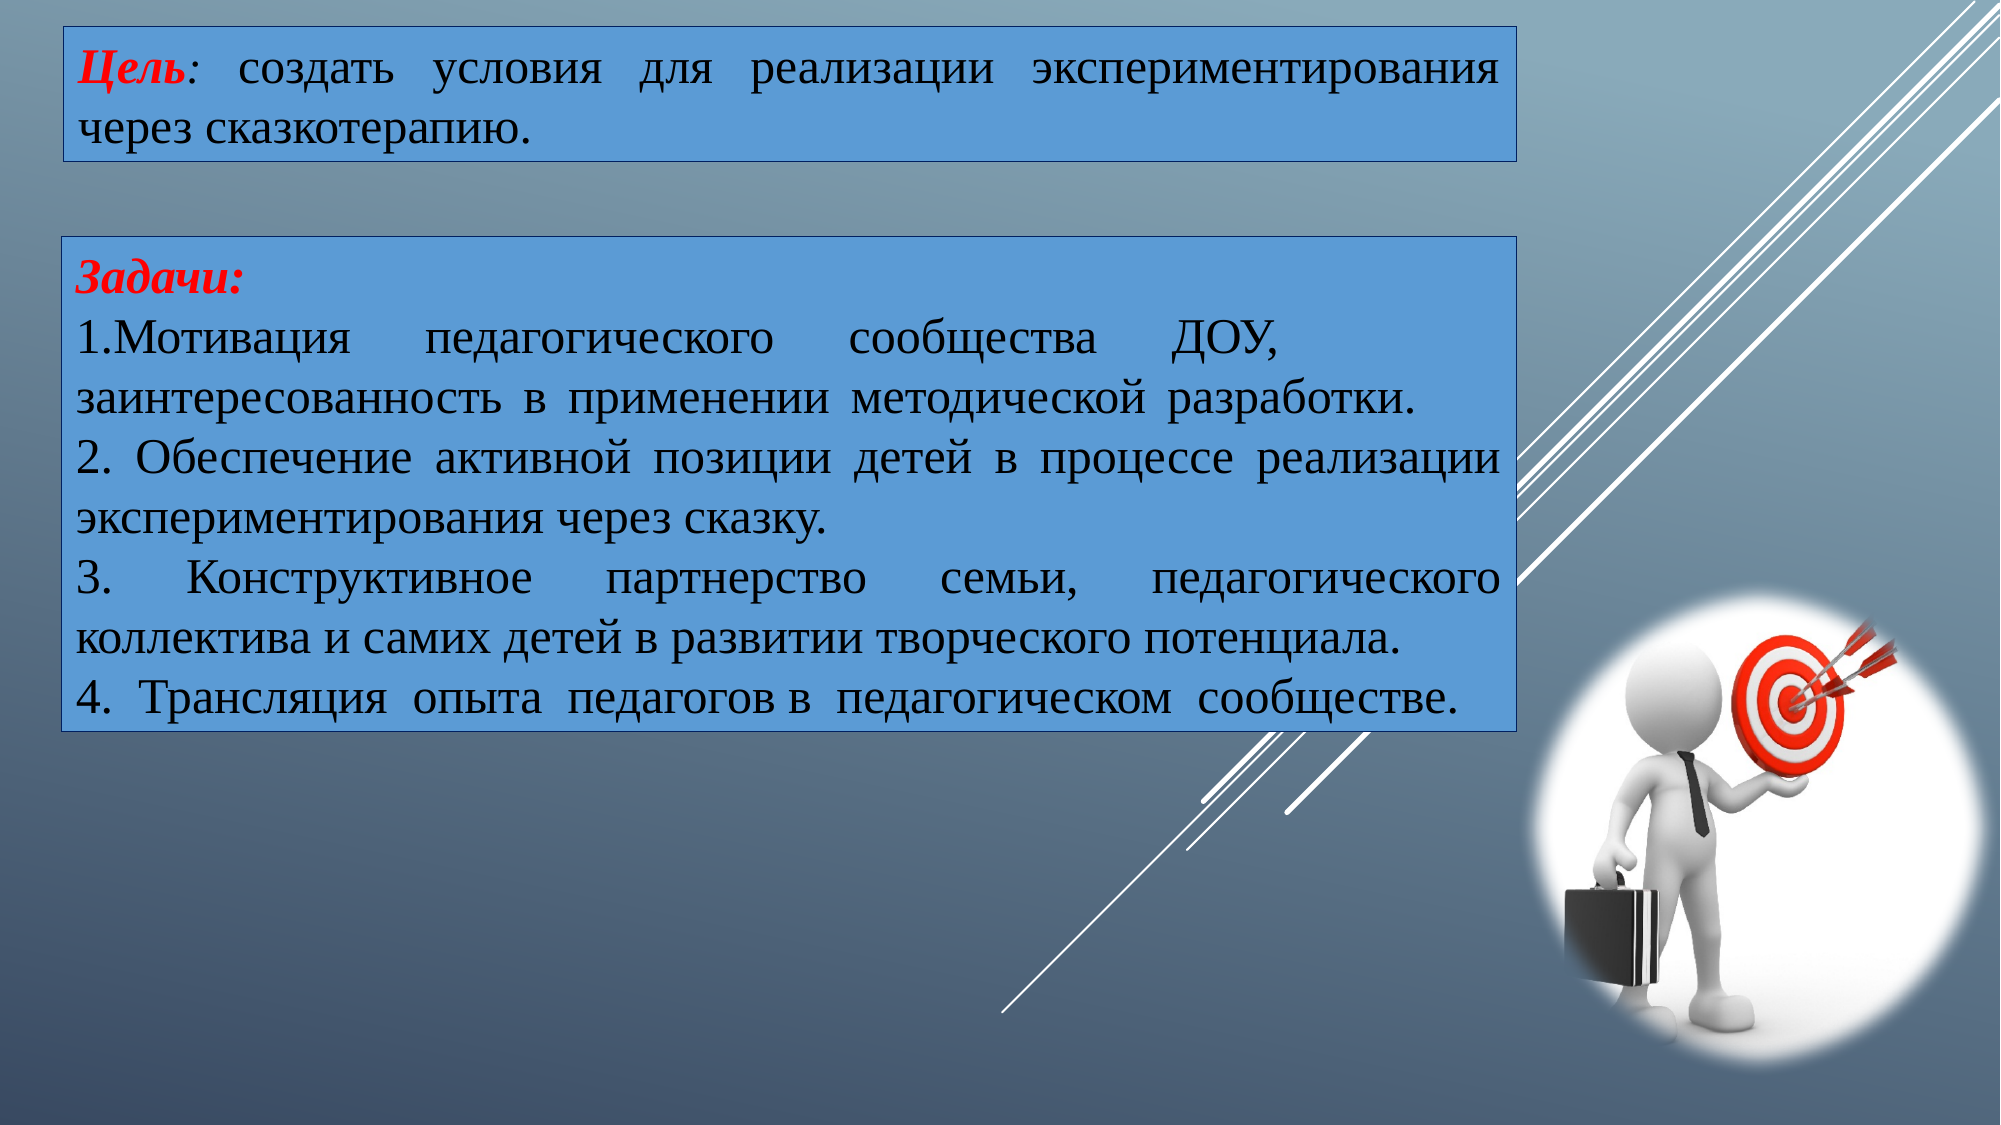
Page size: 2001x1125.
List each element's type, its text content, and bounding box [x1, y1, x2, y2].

text_box Задачи: 1.Мотивация педагогического сообщества ДОУ, заинтересованность в применении методической разработки. 2. Обеспечение активной позиции детей в процессе реализации экспериментирования через сказку. 3. Конструктивное партнерство семьи, педагогического коллектива и самих детей в развитии творческого потенциала. 4. Трансляция опыта педагогов в педагогическом сообществе. [61, 236, 1517, 732]
subtitle Цель: создать условия для реализации экспериментирования через сказкотерапию. [63, 26, 1517, 162]
picture [1516, 576, 2000, 1079]
